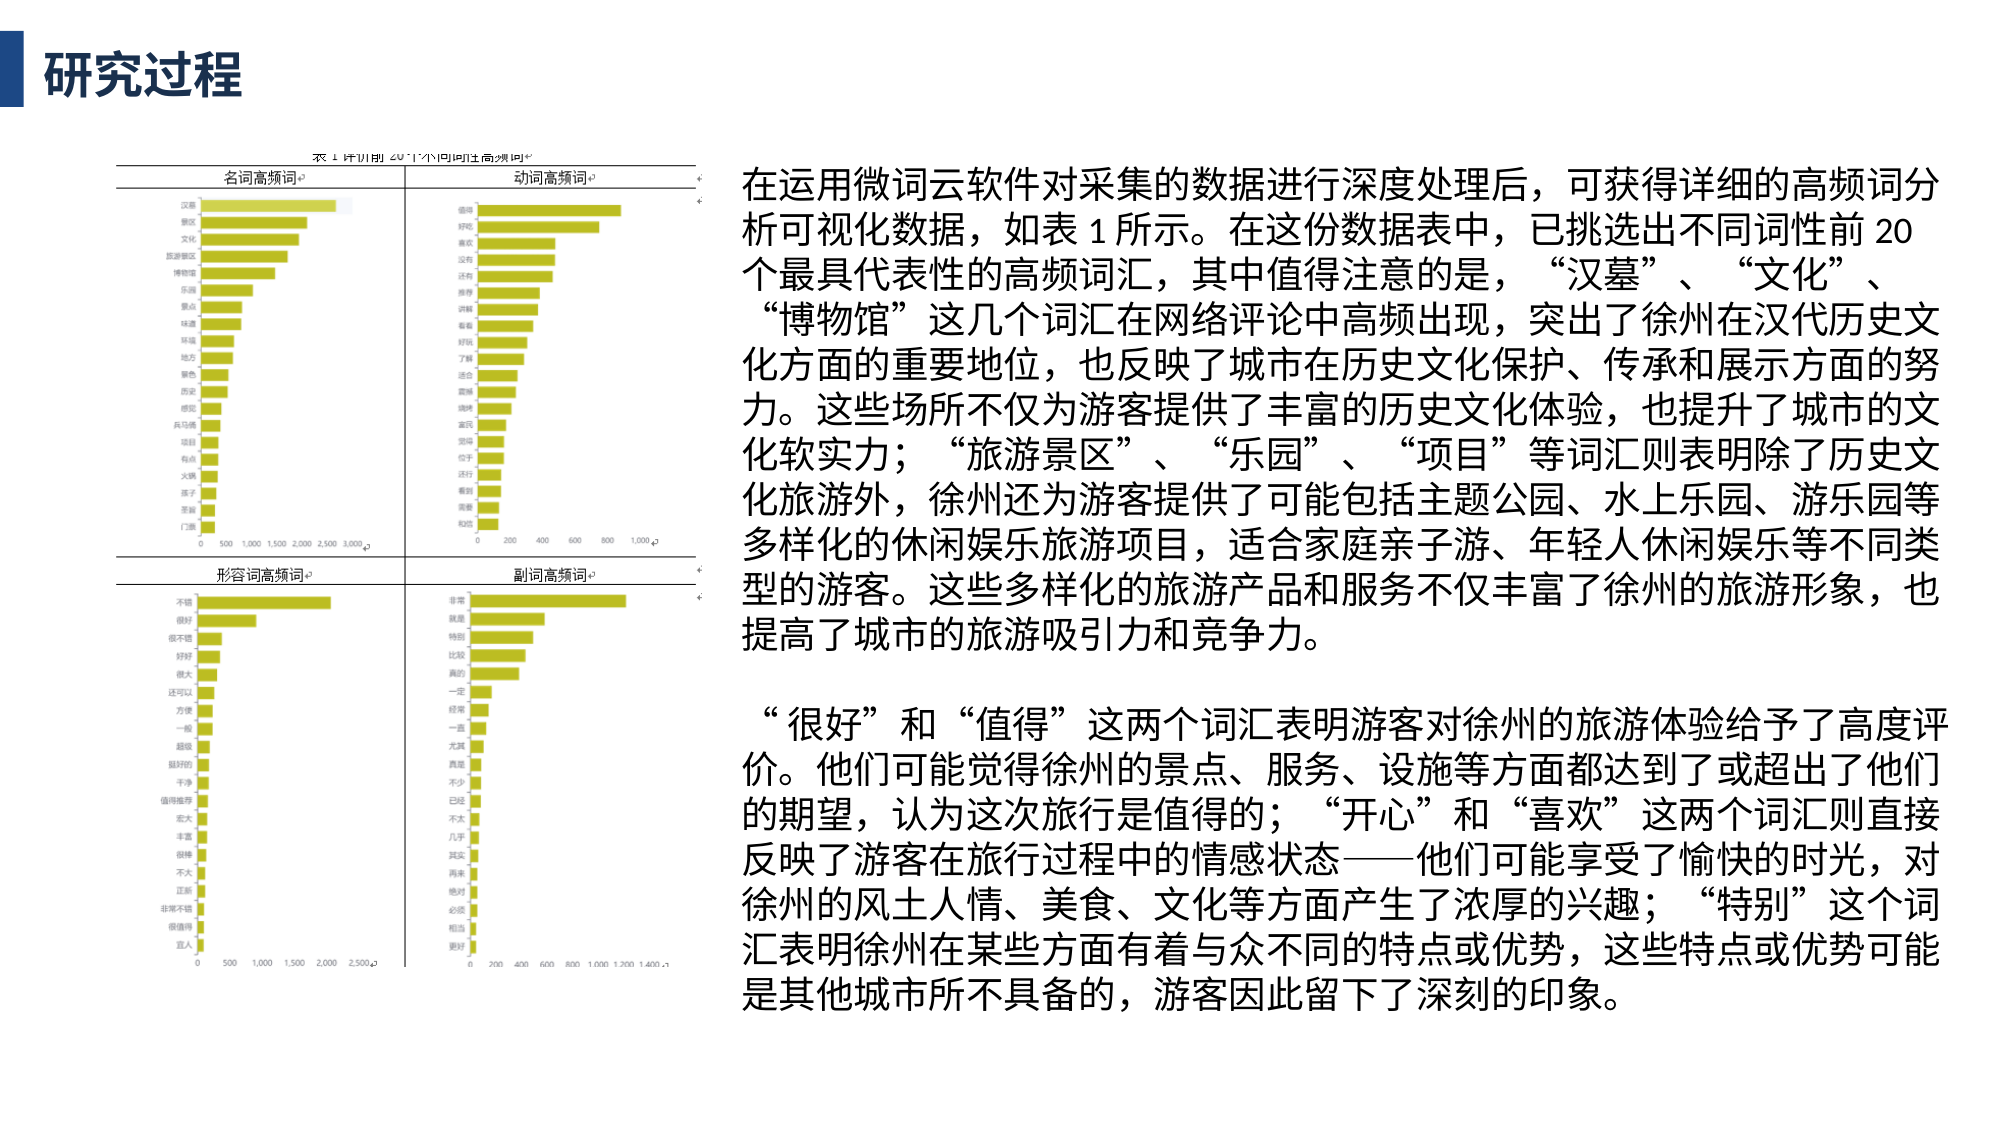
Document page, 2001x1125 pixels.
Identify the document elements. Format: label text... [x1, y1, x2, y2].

text_box 研究过程 [28, 36, 462, 111]
text_box 在运用微词云软件对采集的数据进行深度处理后，可获得详细的高频词分析可视化数据，如表1所示。在这份数据表中，已挑选出不同词性前20个最具代表性的高频词汇，其中值得注意的是，“汉墓”、“文化”、“博物馆”这几个词汇在网络评论中高频出现，突出了徐州在汉代历史文化方面的重要地位，也反映了城市在历史文化保护、传承和展示方面的努力。这些场所不仅为游客提供了丰富的历史文化体验，也提升了城市的文化软实力；“旅游景区”、“乐园”、“项目”等词汇则表明除了历史文化旅游外，徐州还为游客提供了可能包括主题公园、水上乐园、游乐园等多样化的休闲娱乐旅游项目，适合家庭亲子游、年轻人休闲娱乐等不同类型的游客。这些多样化的旅游产品和服务不仅丰富了徐州的旅游形象，也提高了城市的旅游吸引力和竞争力。 “很好”和“值得”这两个词汇表明游客对徐州的旅游体验给予了高度评价。他们可能觉得徐州的景点、服务、设施等方面都达到了或超出了他们的期望，认为这次旅行是值得的；“开心”和“喜欢”这两个词汇则直接反映了游客在旅行过程中的情感状态——他们可能享受了愉快的时光，对徐州的风土人情、美食、文化等方面产生了浓厚的兴趣；“特别”这个词汇表明徐州在某些方面有着与众不同的特点或优势，这些特点或优势可能是其他城市所不具备的，游客因此留下了深刻的印象。 [726, 154, 1973, 1024]
text_box [0, 30, 24, 107]
picture [104, 153, 703, 967]
